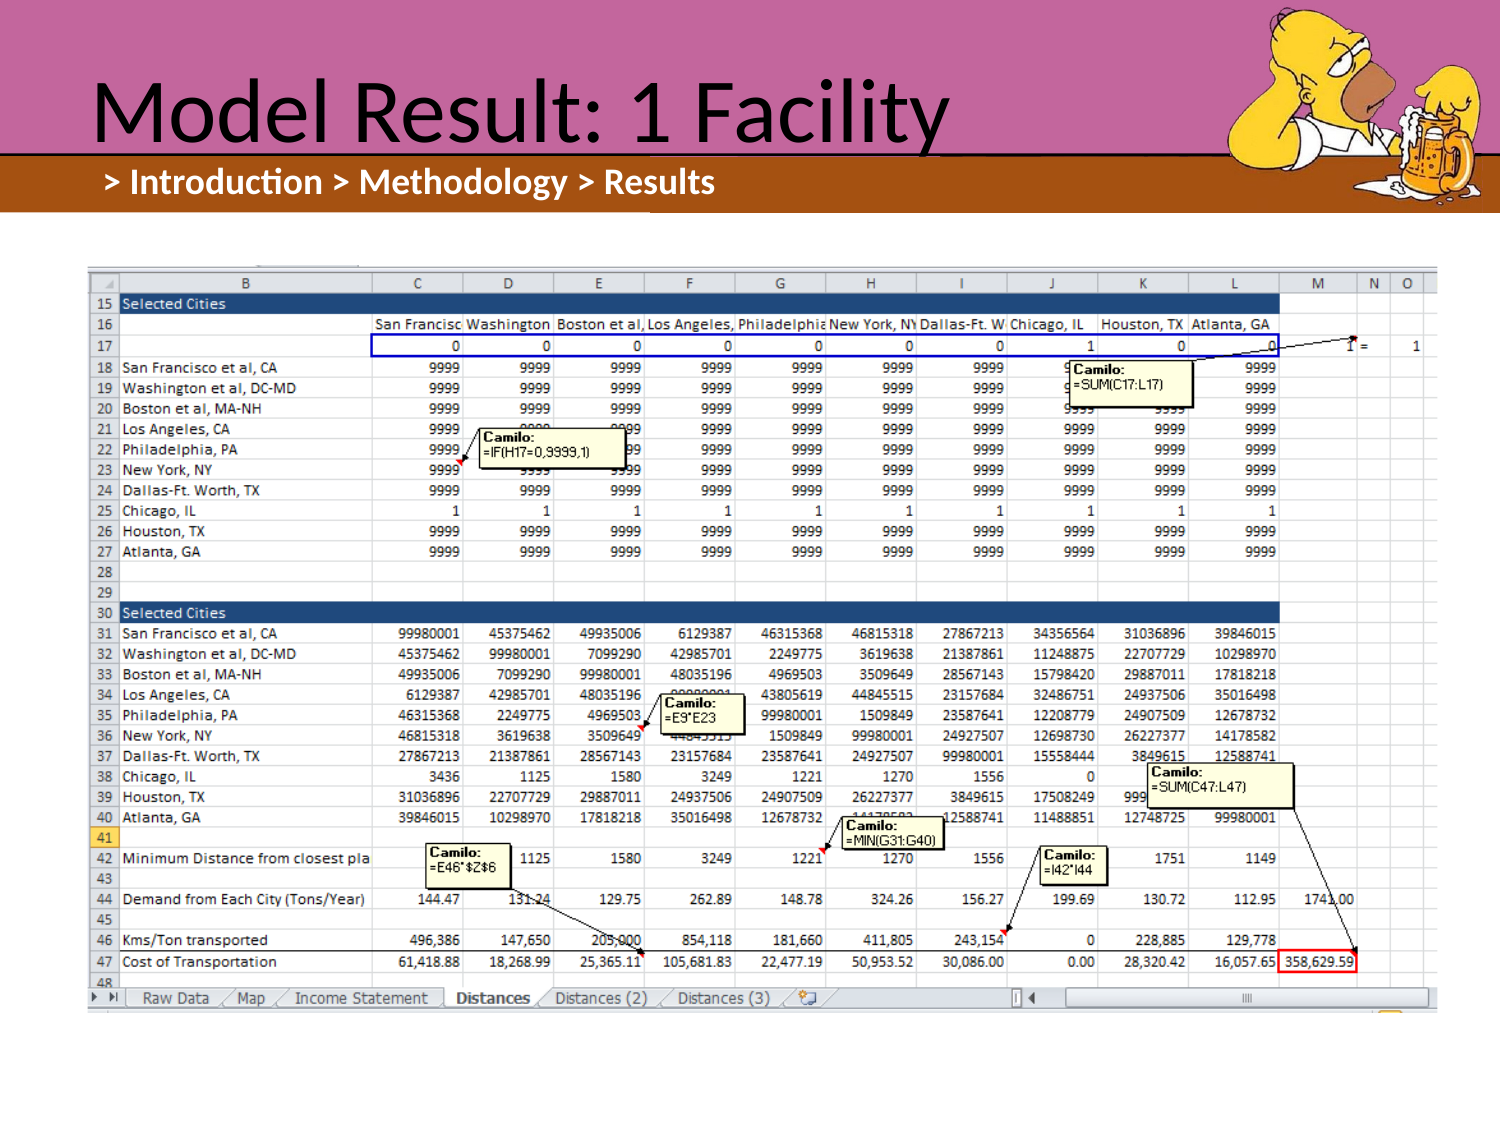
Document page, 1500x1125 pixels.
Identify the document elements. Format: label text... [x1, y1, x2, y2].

picture [650, 0, 1500, 213]
title Model Result: 1 Facility [75, 12, 1425, 200]
picture [87, 265, 1438, 1013]
